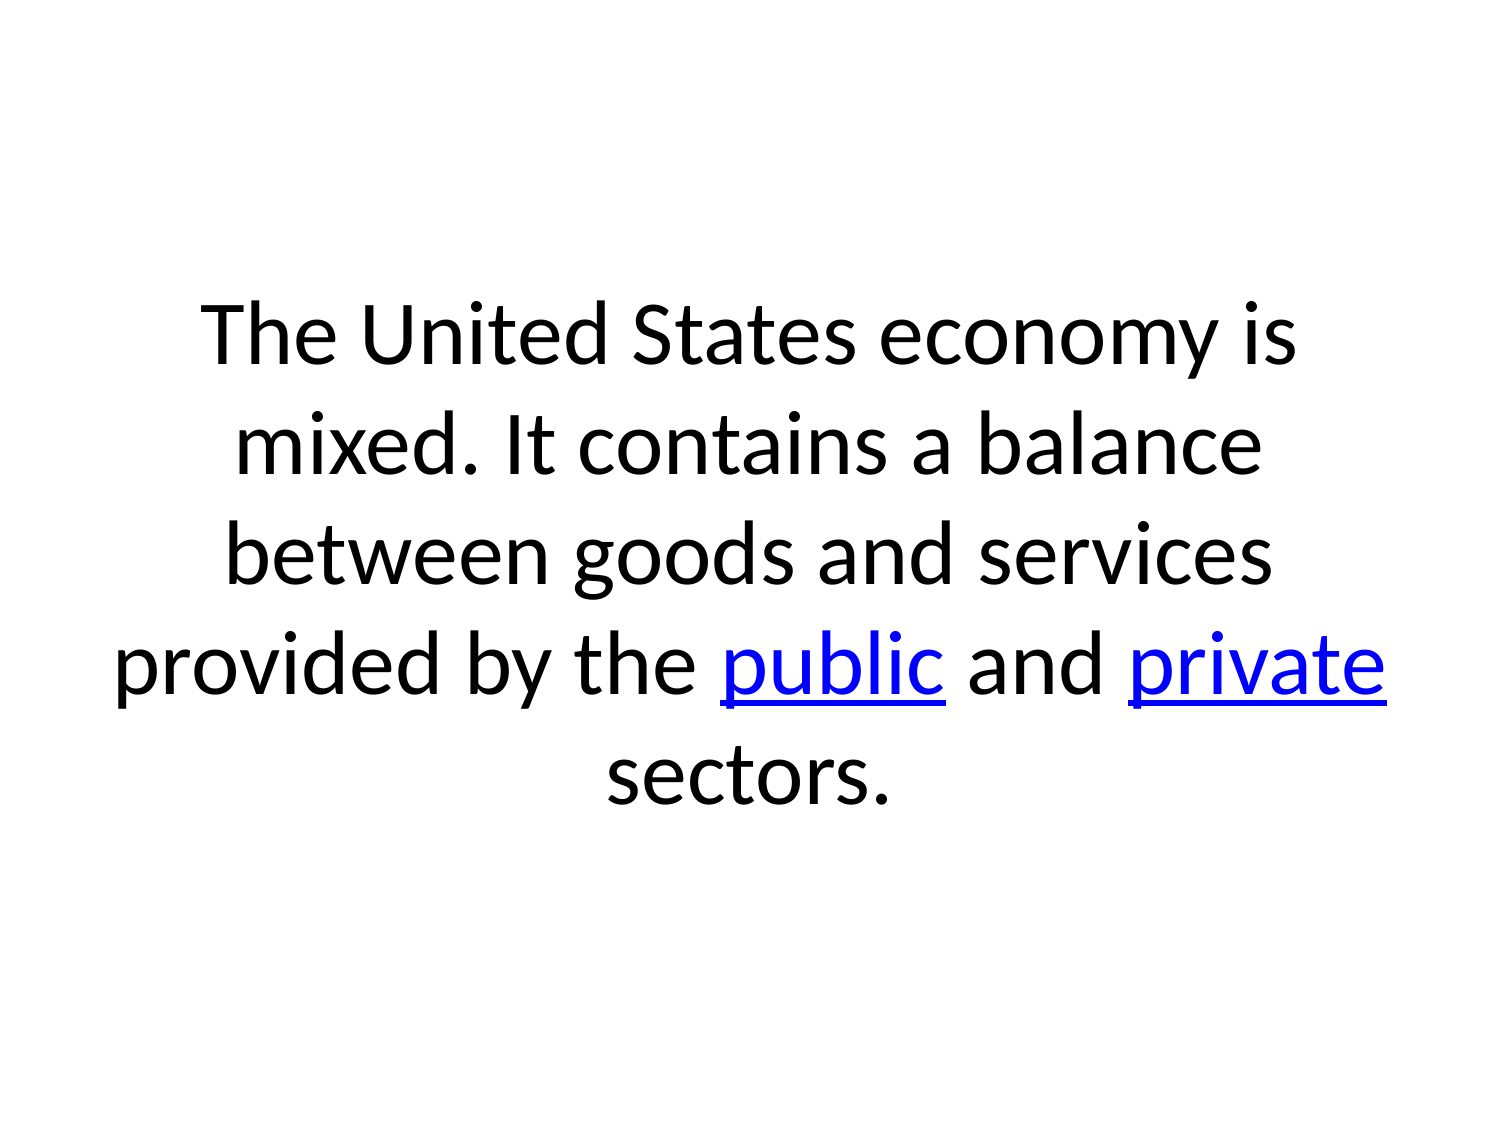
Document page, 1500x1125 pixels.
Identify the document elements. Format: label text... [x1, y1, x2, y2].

title The United States economy is mixed. It contains a balance between goods and services provided by the public and private sectors. [74, 44, 1426, 1051]
